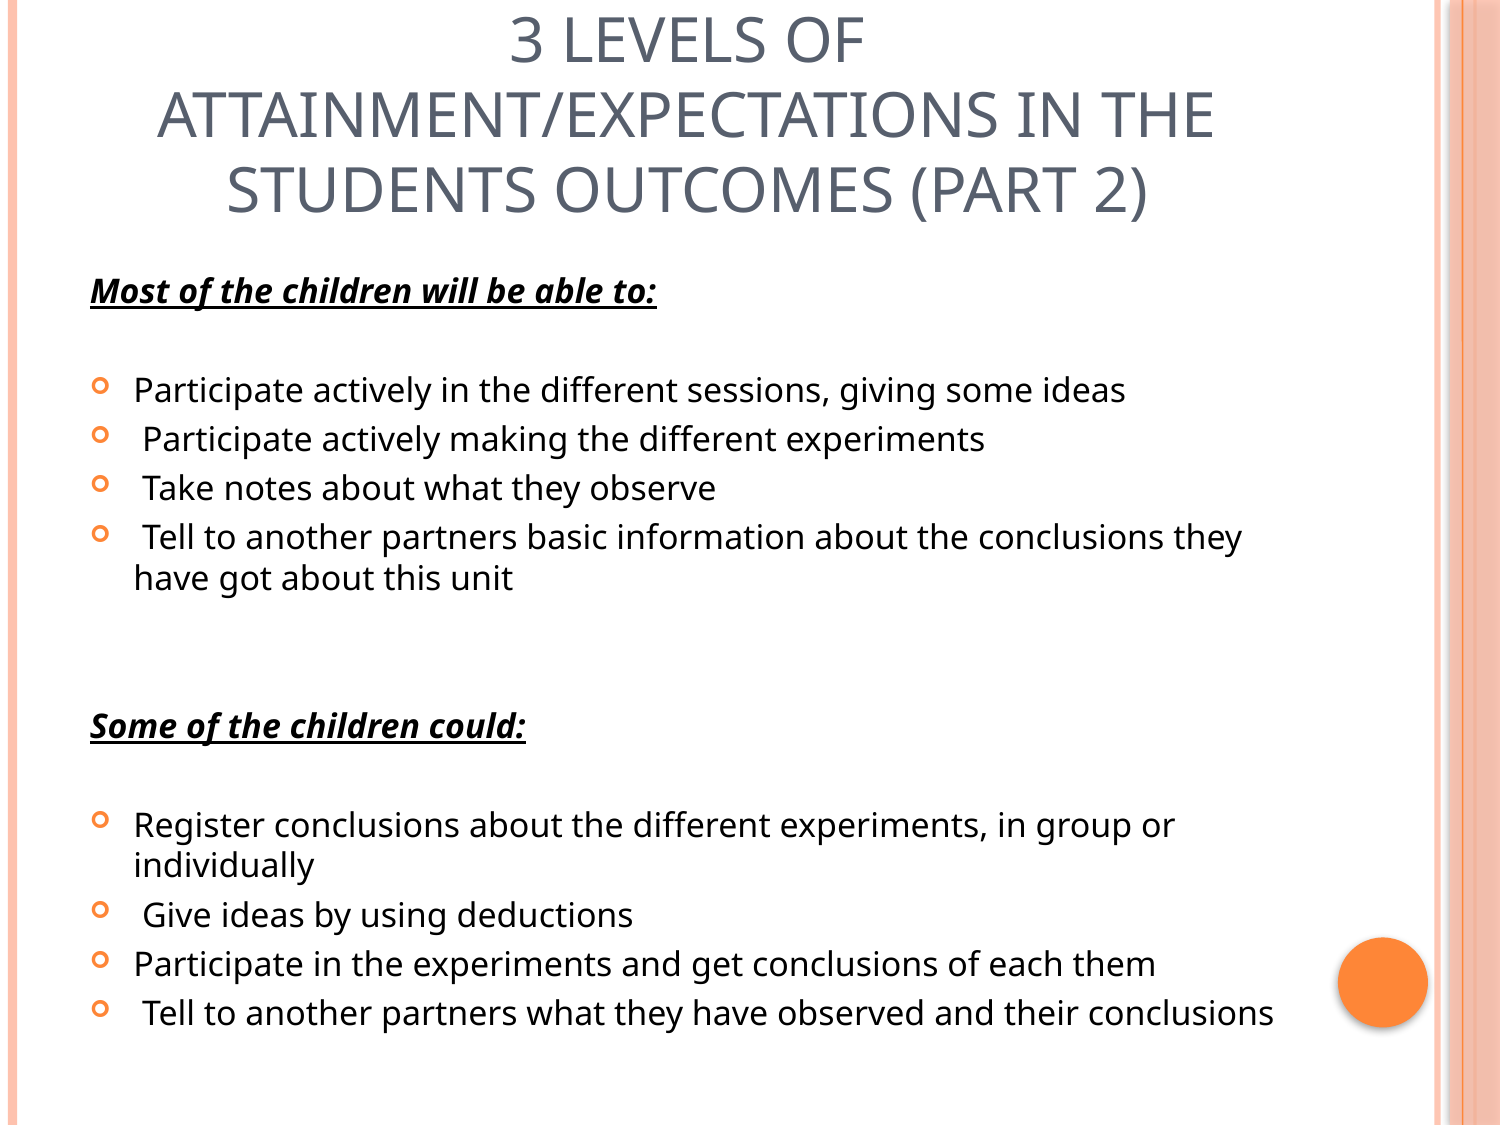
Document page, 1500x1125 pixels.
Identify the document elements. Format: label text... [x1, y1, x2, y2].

title 3 levels of Attainment/expectations in the students outcomes (Part 2) [75, 45, 1300, 233]
list Most of the children will be able to: Participate actively in the different sessions, giving some ideas Participate actively making the different experiments Take notes about what they observe Tell to another partners basic information about the conclusions they have got about this unit Some of the children could: Register conclusions about the different experiments, in group or individually Give ideas by using deductions Participate in the experiments and get conclusions of each them Tell to another partners what they have observed and their conclusions [75, 262, 1300, 1062]
